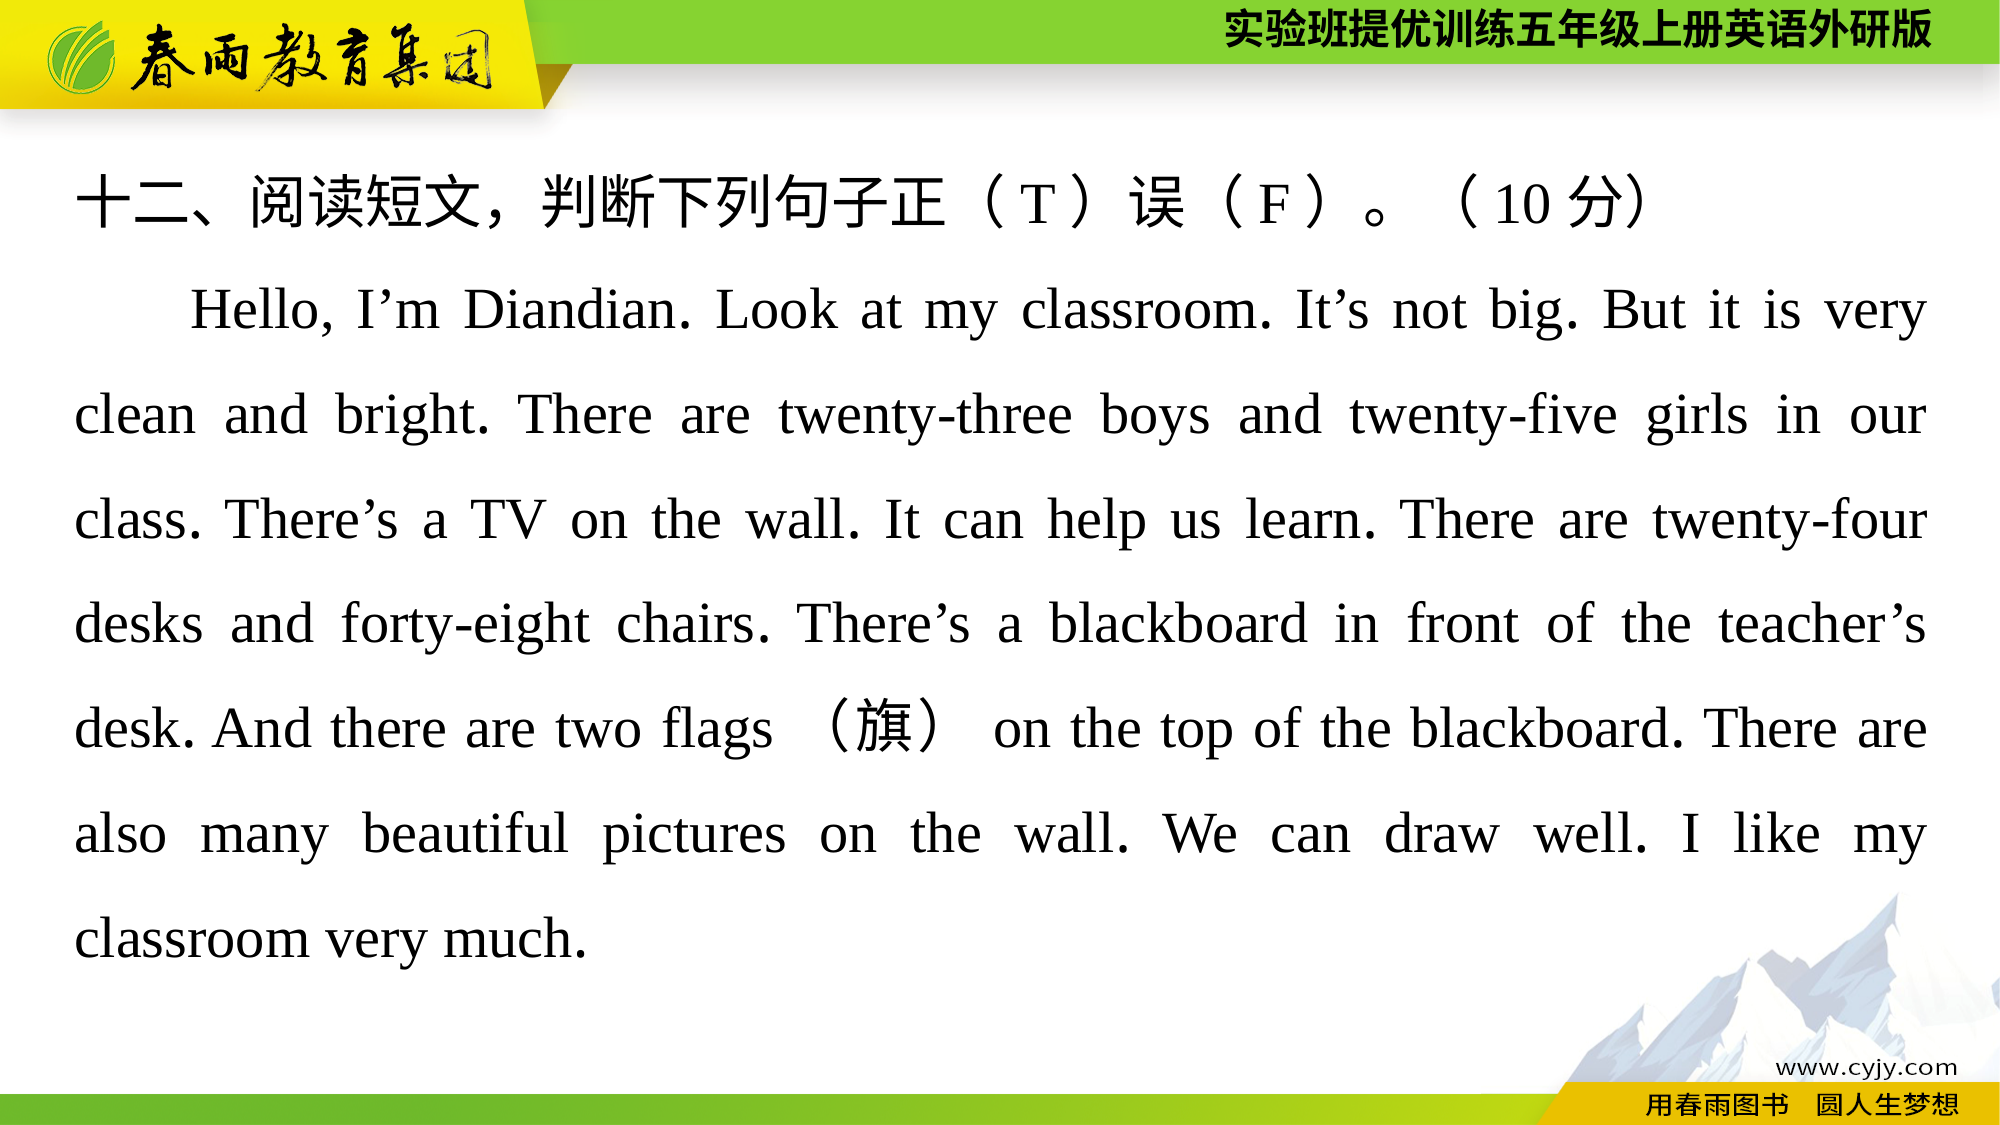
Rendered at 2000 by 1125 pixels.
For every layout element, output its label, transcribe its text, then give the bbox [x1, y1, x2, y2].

picture [0, 0, 2000, 1125]
list 十二、阅读短文，判断下列句子正（T）误（F）。（10分） Hello, I’m Diandian. Look at my classroom. It’s not big. But it is very clean and bright. There are twenty-three boys and twenty-five girls in our class. There’s a TV on the wall. It can help us learn. There are twenty-four desks and forty-eight chairs. There’s a blackboard in front of the teacher’s desk. And there are two flags（旗）on the top of the blackboard. There are also many beautiful pictures on the wall. We can draw well. I like my classroom very much. [59, 122, 1944, 973]
